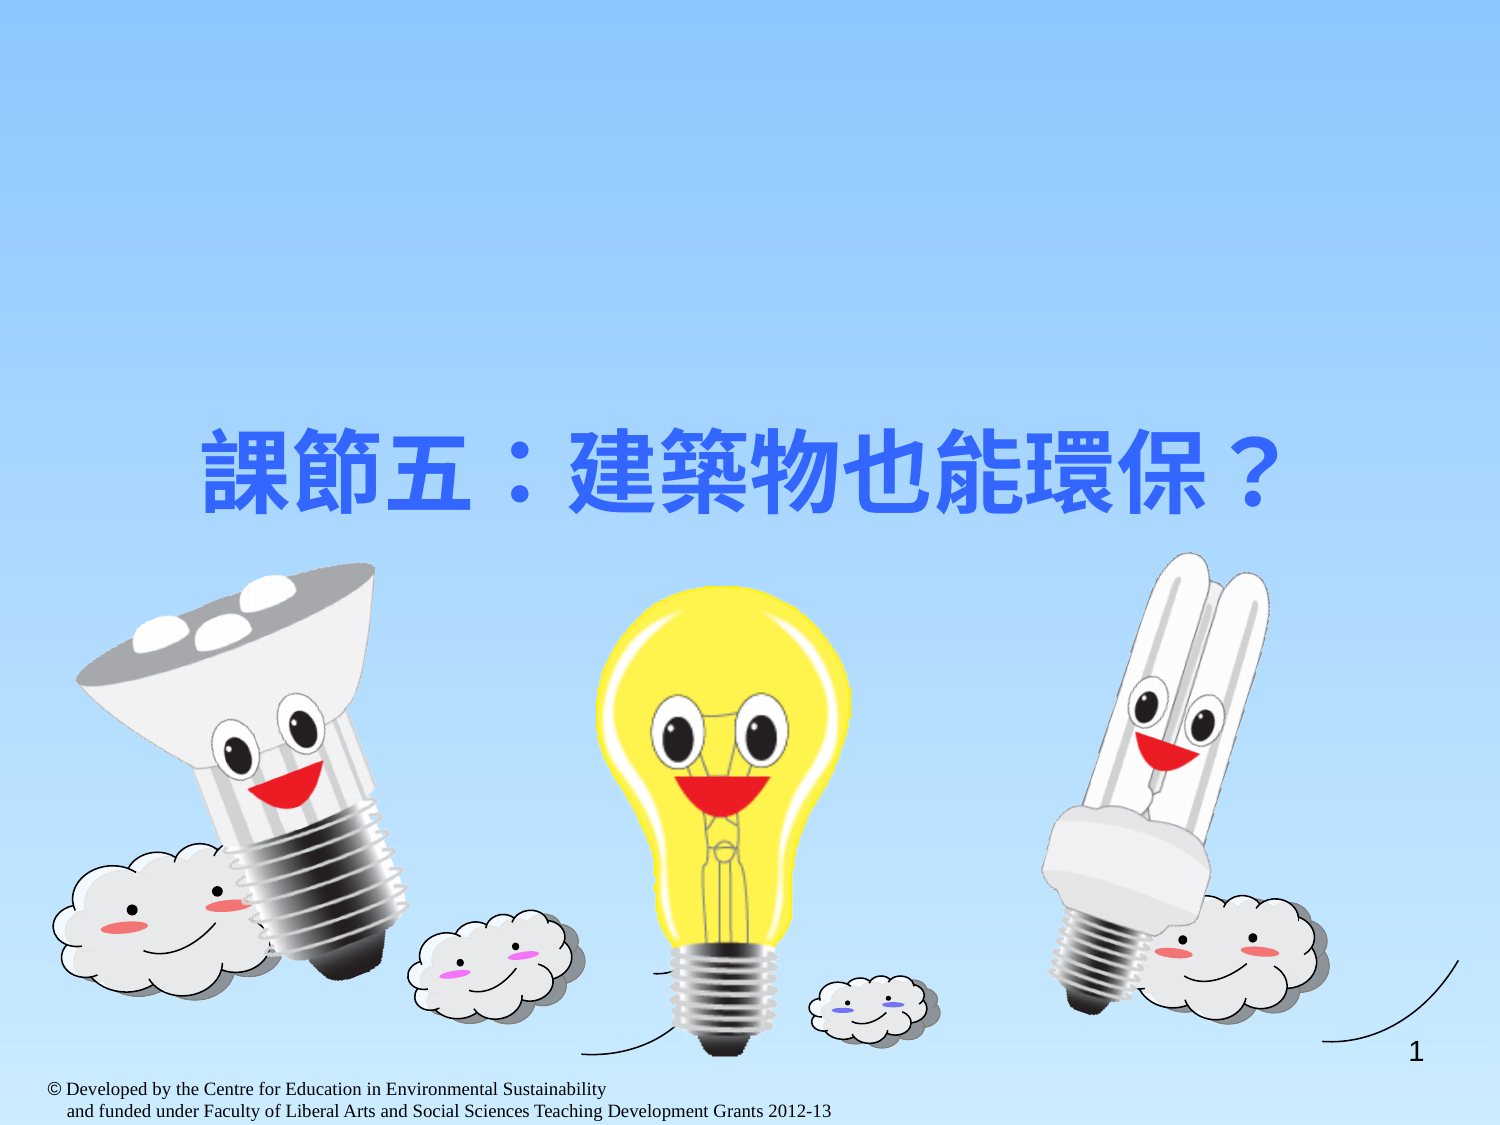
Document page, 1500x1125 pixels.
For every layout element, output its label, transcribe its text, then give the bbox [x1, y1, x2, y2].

picture [65, 540, 508, 1031]
slide_number 1 [1143, 1024, 1440, 1103]
picture [1000, 540, 1309, 1037]
title 課節五：建築物也能環保？ [112, 349, 1388, 591]
text_box © Developed by the Centre for Education in Environmental Sustainability and funded under Faculty of Liberal Arts and Social Sciences Teaching Development Grants 2012-13 [33, 1069, 852, 1125]
picture [596, 585, 851, 1059]
